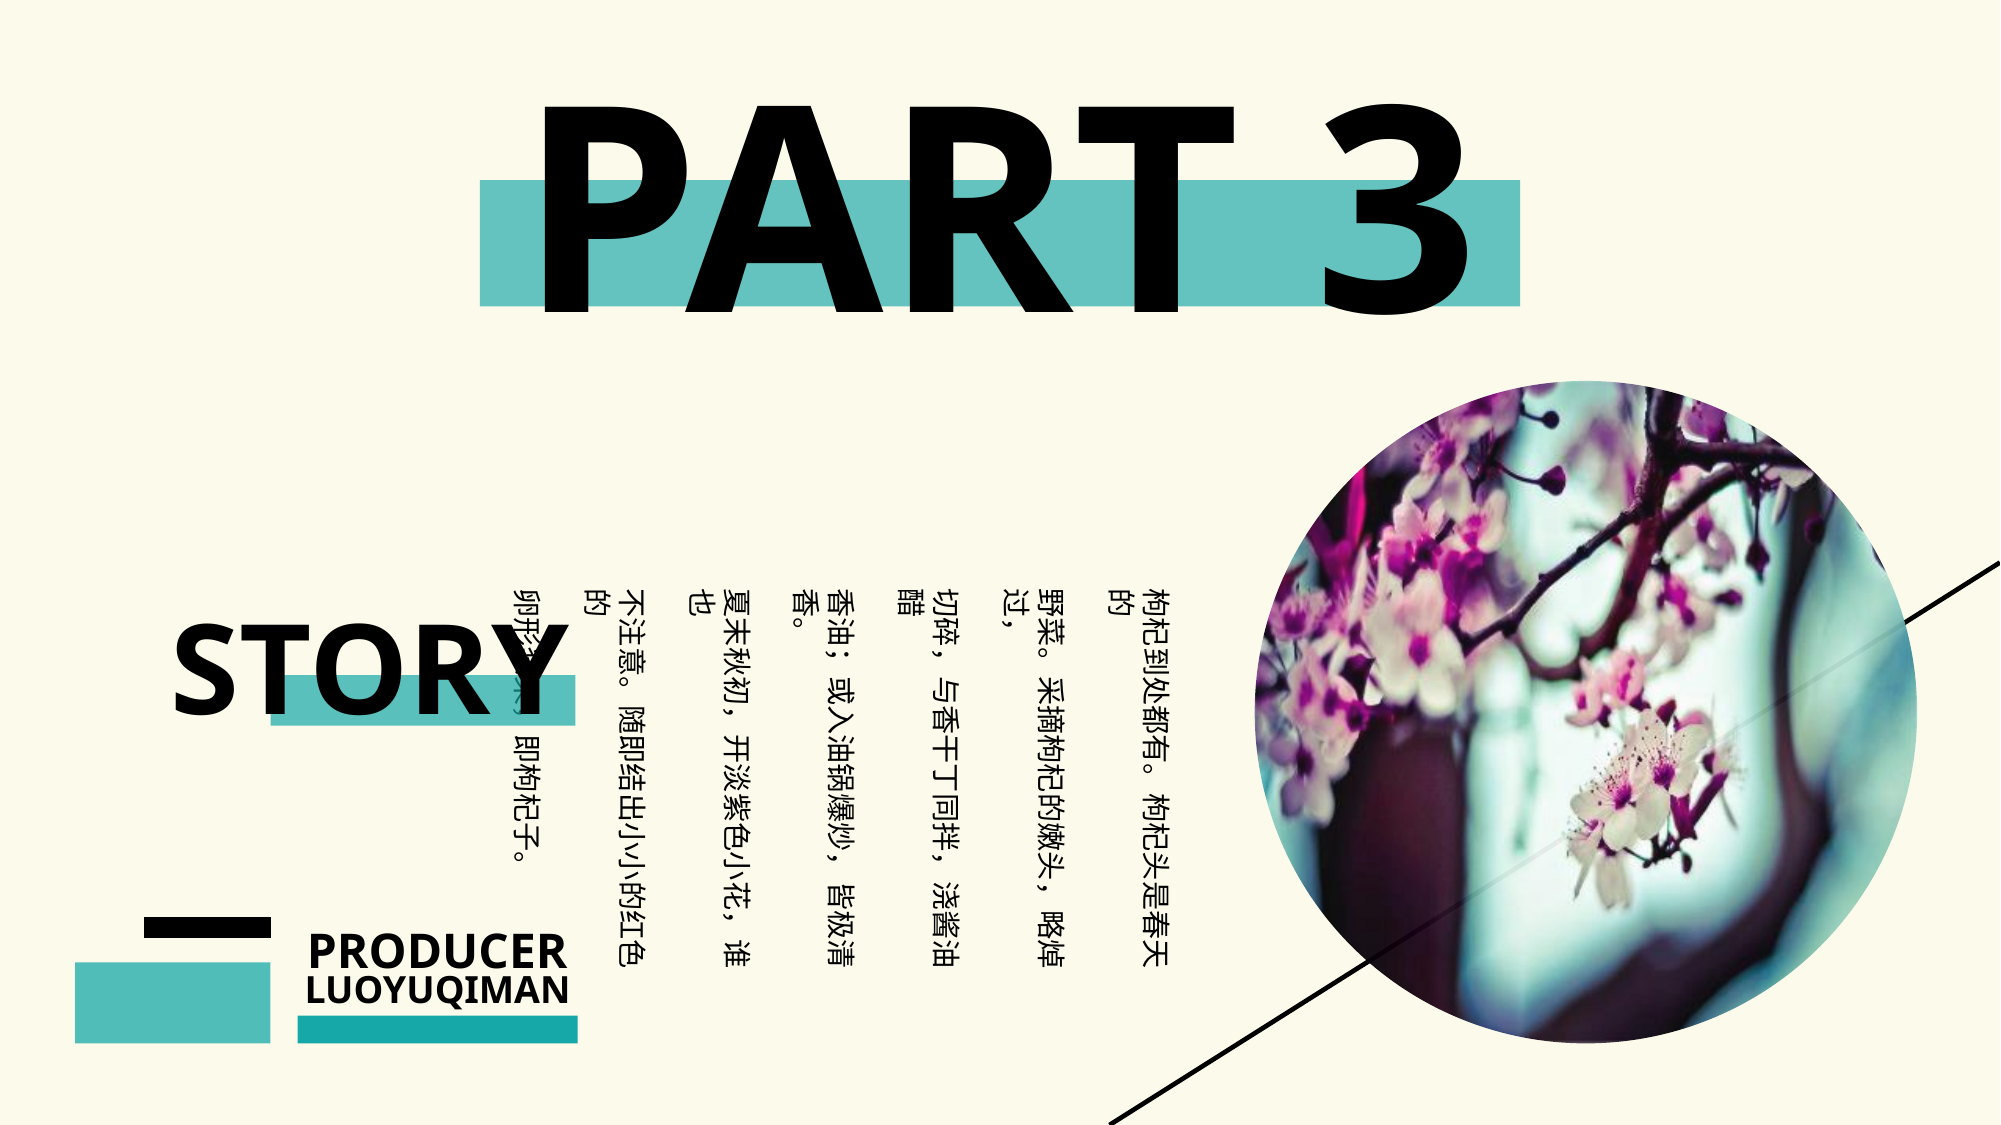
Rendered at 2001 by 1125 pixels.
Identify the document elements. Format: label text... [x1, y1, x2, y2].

text_box [479, 179, 505, 307]
text_box 枸杞到处都有。枸杞头是春天的 野菜。采摘枸杞的嫩头，略焯过， 切碎，与香干丁同拌，浇酱油醋 香油；或入油锅爆炒，皆极清香。 夏末秋初，开淡紫色小花，谁也 不注意。随即结出小小的红色的 卵形浆果，即枸杞子。 [727, 573, 1109, 1009]
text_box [1109, 562, 2000, 1125]
text_box STORY [155, 582, 585, 748]
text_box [279, 913, 596, 1044]
text_box PART 3 [505, 17, 1495, 378]
text_box [1289, 379, 1883, 562]
text_box [1495, 179, 1521, 307]
text_box [74, 961, 271, 1044]
